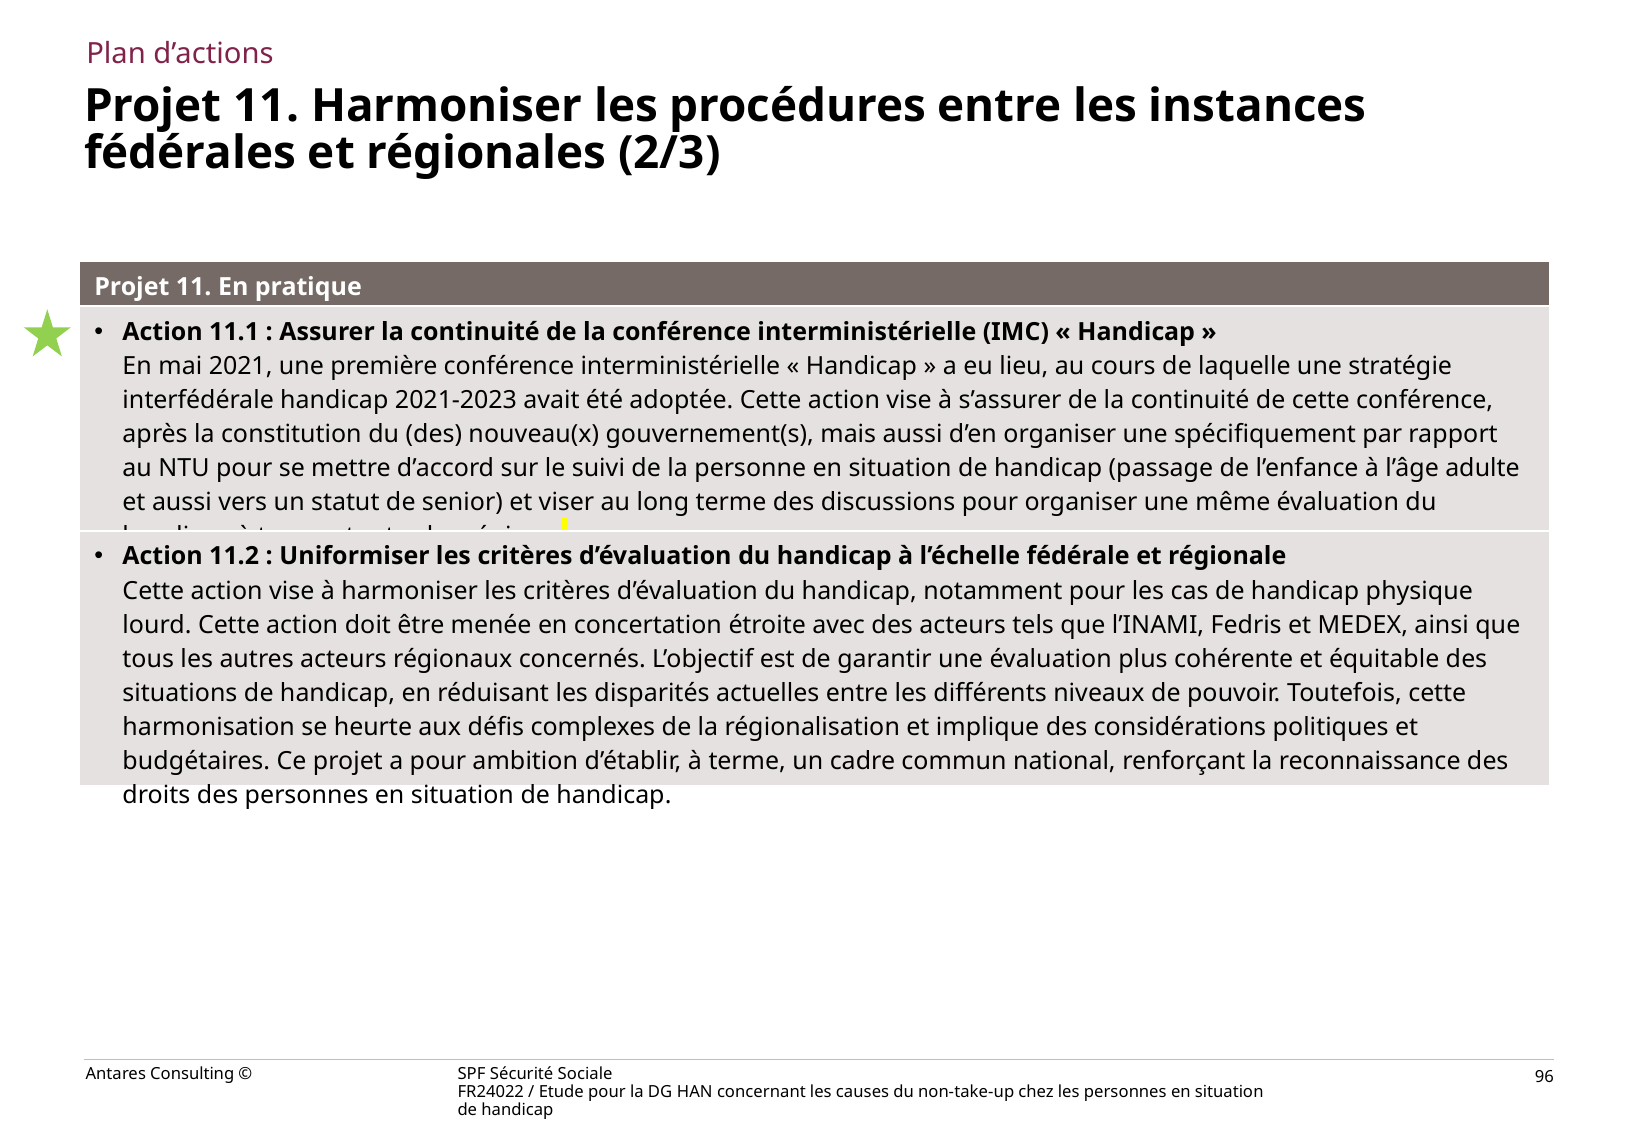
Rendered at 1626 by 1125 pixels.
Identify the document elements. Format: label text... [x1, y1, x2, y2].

text_box Plan d’actions [86, 38, 1522, 70]
text_box [23, 309, 71, 357]
table_cell Action 11.2 : Uniformiser les critères d’évaluation du handicap à l’échelle fédérale et régionale Cette action vise à harmoniser les critères d’évaluation du handicap, notamment pour les cas de handicap physique lourd. Cette action doit être menée en concertation étroite avec des acteurs tels que l’INAMI, Fedris et MEDEX, ainsi que tous les autres acteurs régionaux concernés. L’objectif est de garantir une évaluation plus cohérente et équitable des situations de handicap, en réduisant les disparités actuelles entre les différents niveaux de pouvoir. Toutefois, cette harmonisation se heurte aux défis complexes de la régionalisation et implique des considérations politiques et budgétaires. Ce projet a pour ambition d’établir, à terme, un cadre commun national, renforçant la reconnaissance des droits des personnes en situation de handicap. [80, 532, 1549, 785]
title Projet 11. Harmoniser les procédures entre les instances fédérales et régionales (2/3) [84, 82, 1550, 229]
table_header Projet 11. En pratique [80, 262, 1549, 305]
table_cell Action 11.1 : Assurer la continuité de la conférence interministérielle (IMC) « Handicap » En mai 2021, une première conférence interministérielle « Handicap » a eu lieu, au cours de laquelle une stratégie interfédérale handicap 2021-2023 avait été adoptée. Cette action vise à s’assurer de la continuité de cette conférence, après la constitution du (des) nouveau(x) gouvernement(s), mais aussi d’en organiser une spécifiquement par rapport au NTU pour se mettre d’accord sur le suivi de la personne en situation de handicap (passage de l’enfance à l’âge adulte et aussi vers un statut de senior) et viser au long terme des discussions pour organiser une même évaluation du handicap à travers toutes les régions. [80, 307, 1549, 530]
